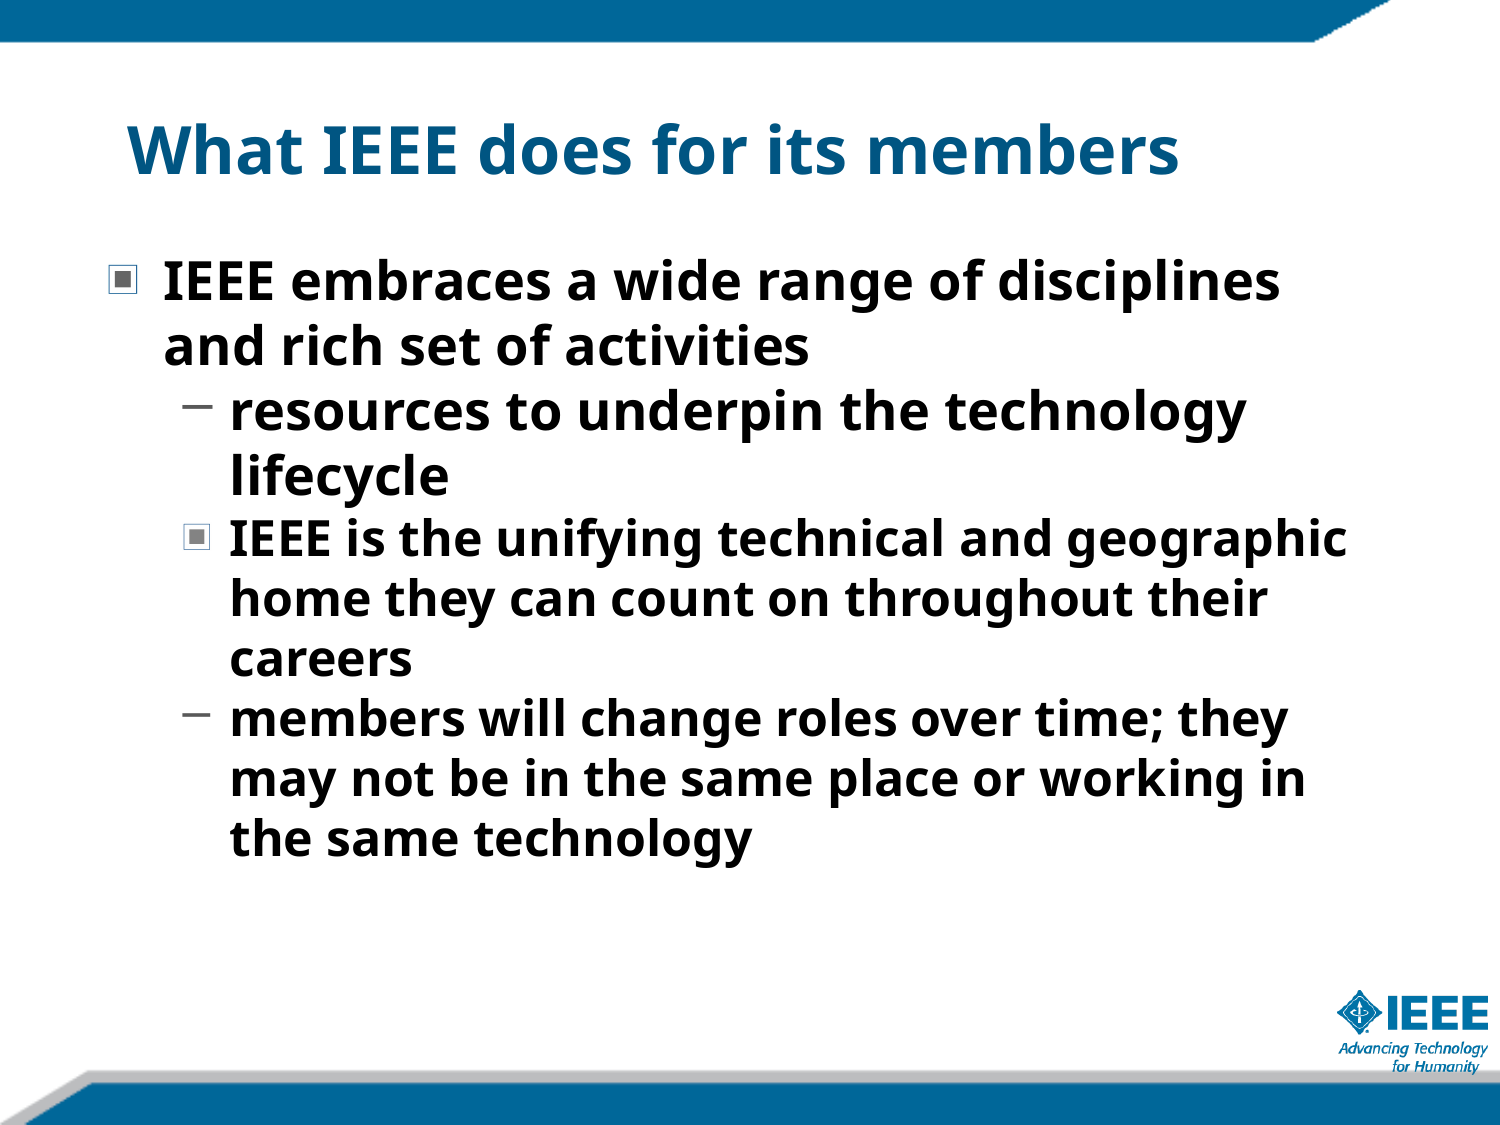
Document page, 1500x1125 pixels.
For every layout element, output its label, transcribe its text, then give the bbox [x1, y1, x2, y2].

list IEEE embraces a wide range of disciplines and rich set of activities resources to underpin the technology lifecycle IEEE is the unifying technical and geographic home they can count on throughout their careers members will change roles over time; they may not be in the same place or working in the same technology [92, 238, 1368, 915]
picture [0, 0, 1500, 1125]
title What IEEE does for its members [112, 99, 1388, 288]
